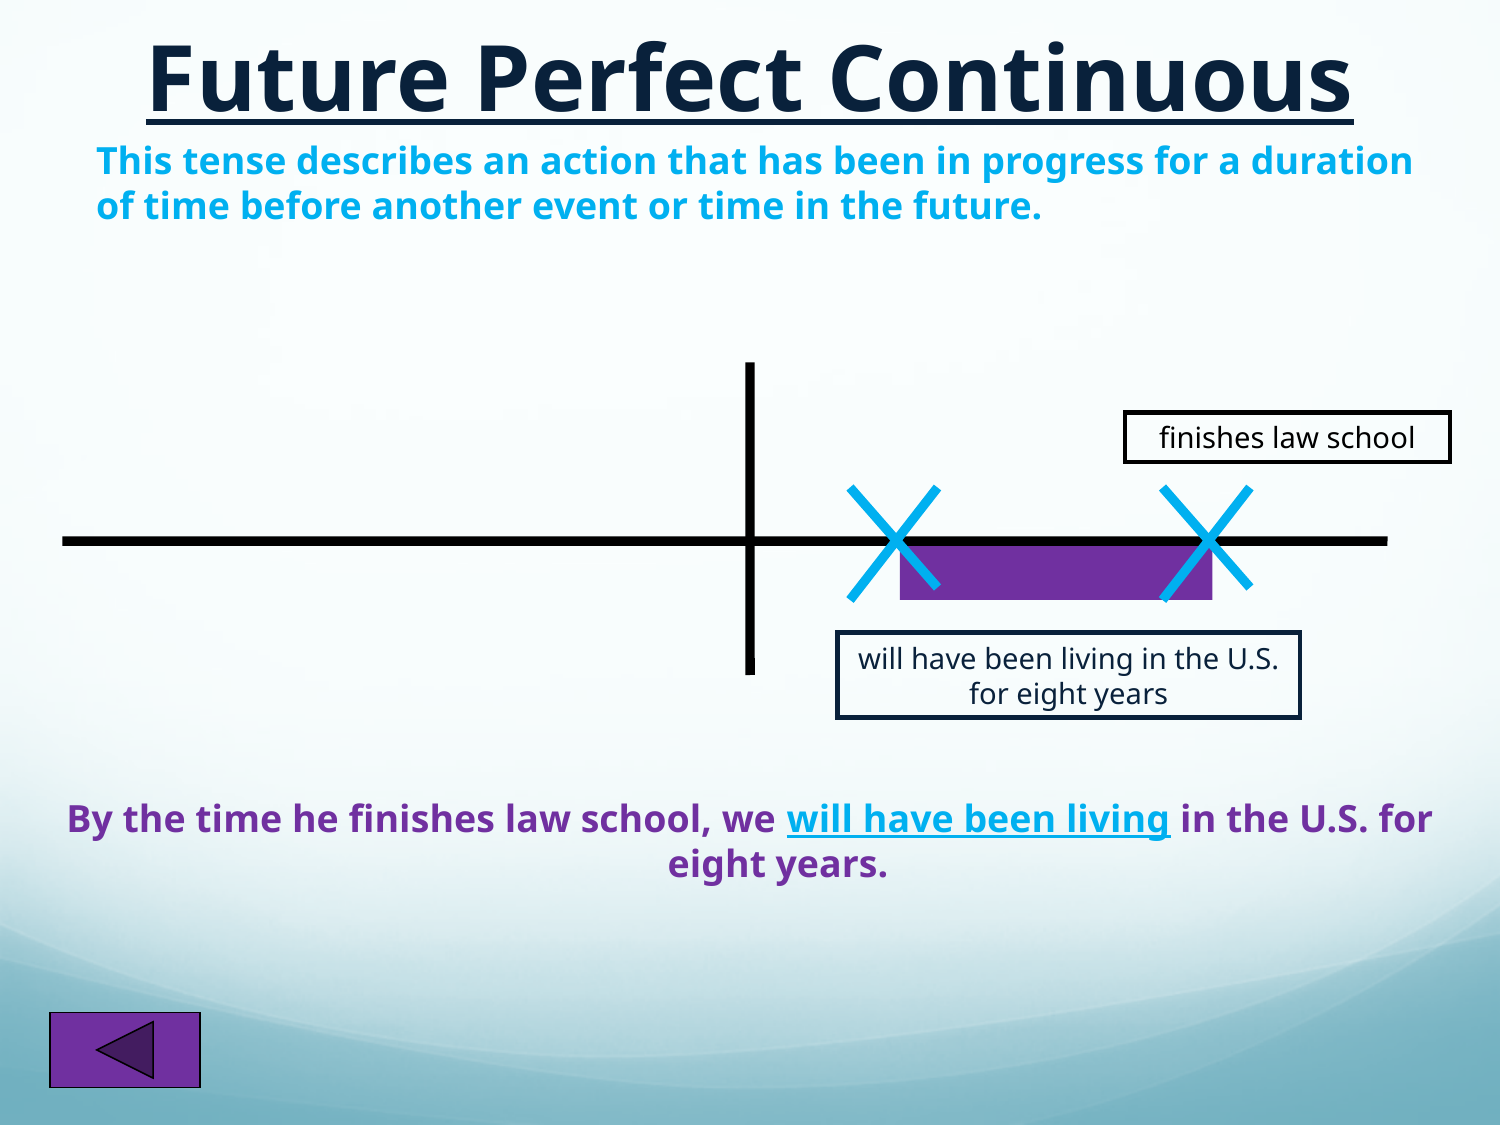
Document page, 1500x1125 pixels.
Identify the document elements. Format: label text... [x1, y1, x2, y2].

text_box [49, 1012, 200, 1088]
text_box Future Perfect Continuous [12, 12, 1488, 138]
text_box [61, 361, 1388, 676]
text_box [1161, 486, 1251, 601]
text_box finishes law school [1409, 412, 1450, 463]
text_box will have been living in the U.S. for eight years [837, 689, 1300, 718]
text_box This tense describes an action that has been in progress for a duration of time before another event or time in the future. [24, 125, 1450, 388]
text_box By the time he finishes law school, we will have been living in the U.S. for eight years. [0, 787, 1500, 938]
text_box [849, 486, 938, 601]
